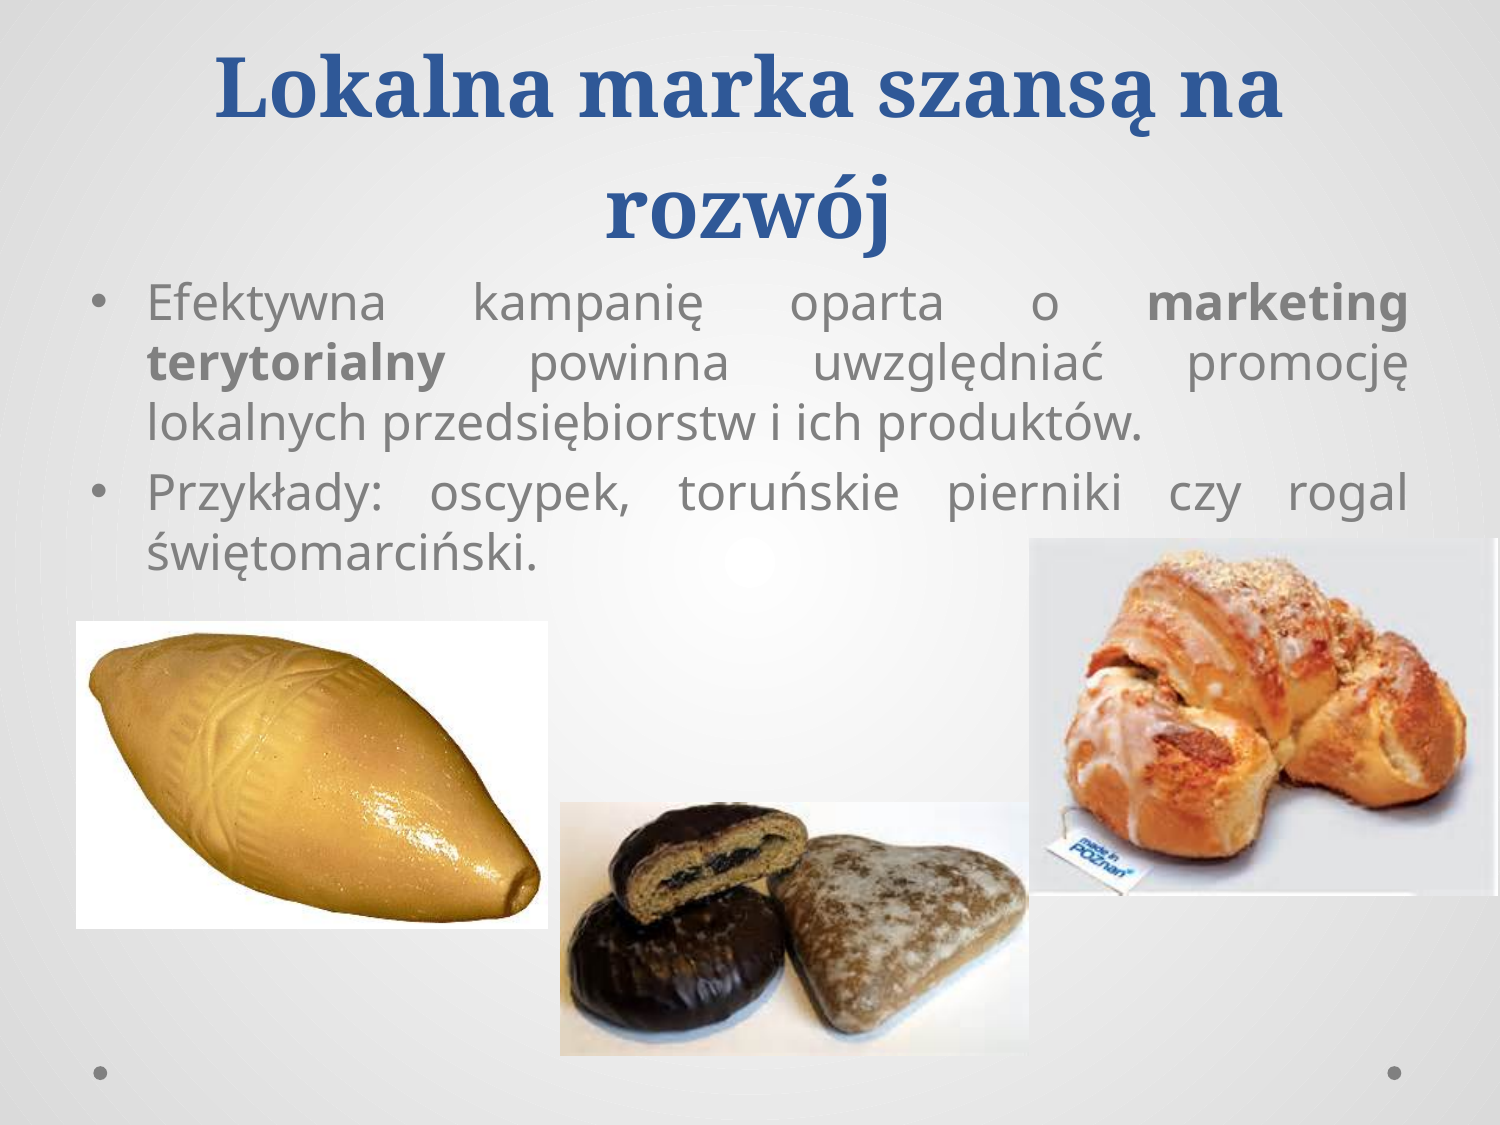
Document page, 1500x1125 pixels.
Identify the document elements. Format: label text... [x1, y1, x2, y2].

picture [559, 538, 1498, 1056]
picture [76, 621, 548, 929]
list Efektywna kampanię oparta o marketing terytorialny powinna uwzględniać promocję lokalnych przedsiębiorstw i ich produktów. Przykłady: oscypek, toruńskie pierniki czy rogal świętomarciński. [75, 262, 1425, 1005]
title Lokalna marka szansą na rozwój [75, 0, 1425, 262]
